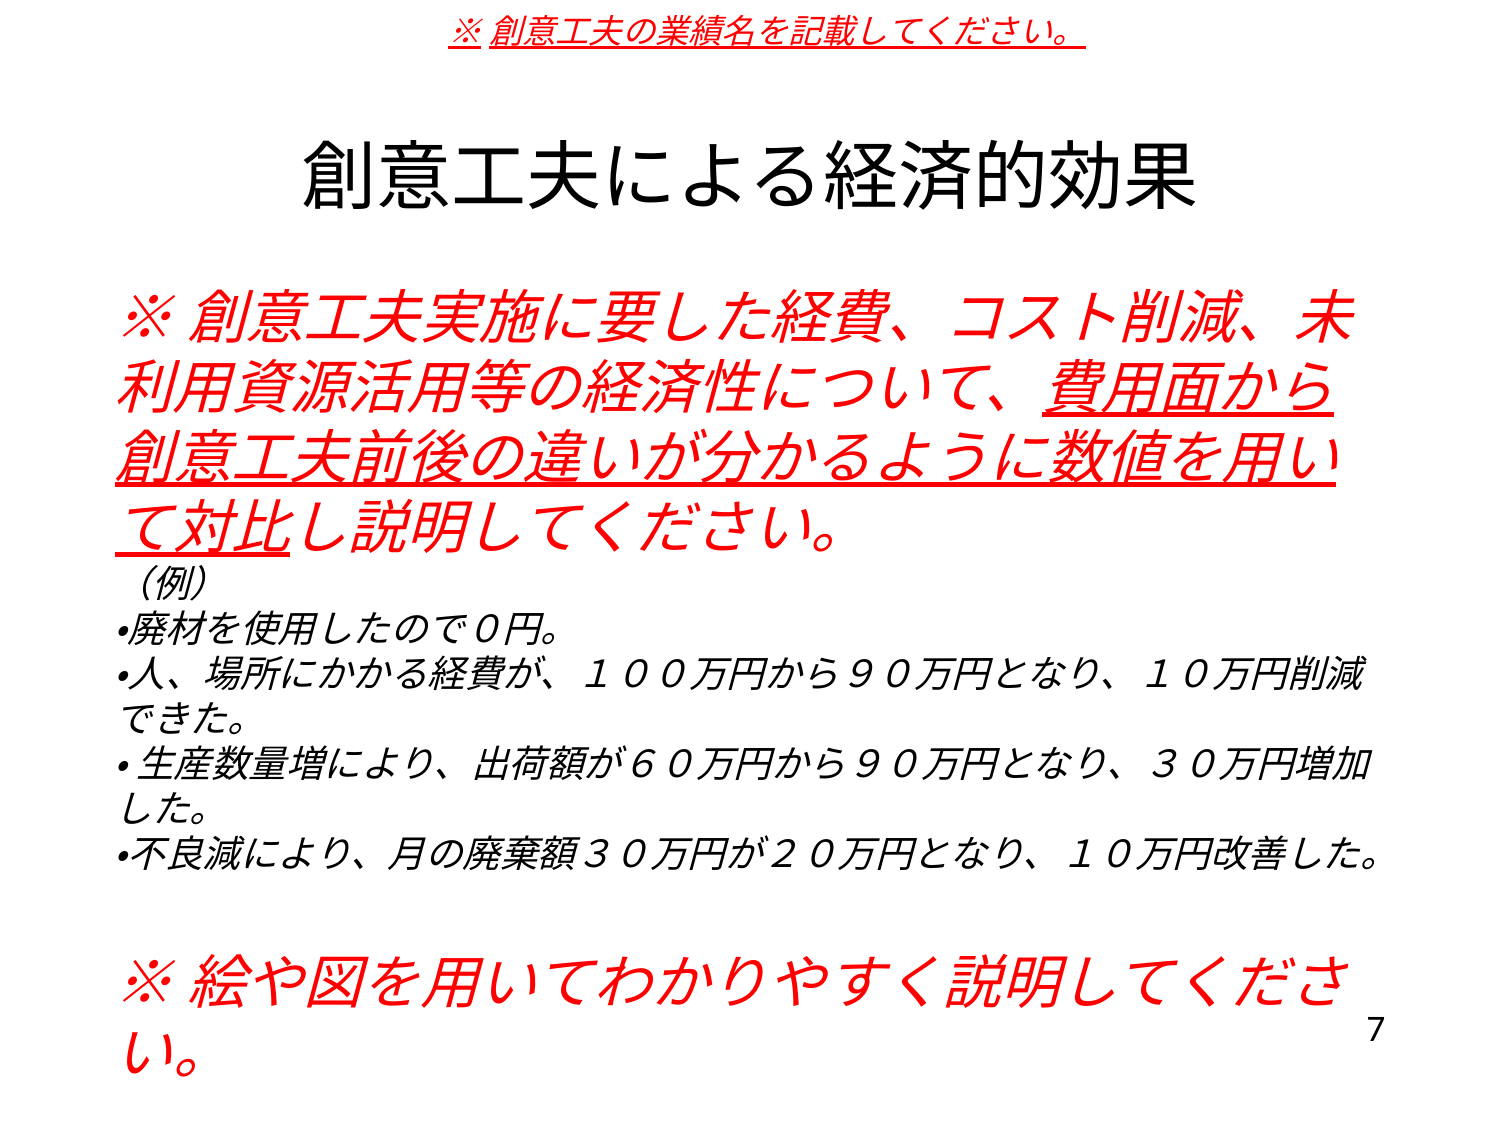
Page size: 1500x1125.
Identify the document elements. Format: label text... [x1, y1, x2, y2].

title 創意工夫による経済的効果 [75, 79, 1425, 268]
text_box ※創意工夫の業績名を記載してください。 [416, 0, 1085, 62]
text_box ※創意工夫実施に要した経費、コスト削減、未利用資源活用等の経済性について、費用面から創意工夫前後の違いが分かるように数値を用いて対比し説明してください。 （例） ・廃材を使用したので０円。 ・人、場所にかかる経費が、１００万円から９０万円となり、１０万円削減できた。 ・ 生産数量増により、出荷額が６０万円から９０万円となり、３０万円増加した。 ・不良減により、月の廃棄額３０万円が２０万円となり、１０万円改善した。 ※絵や図を用いてわかりやすく説明してください。 [98, 270, 1402, 1025]
text_box 7 [1327, 986, 1425, 1067]
